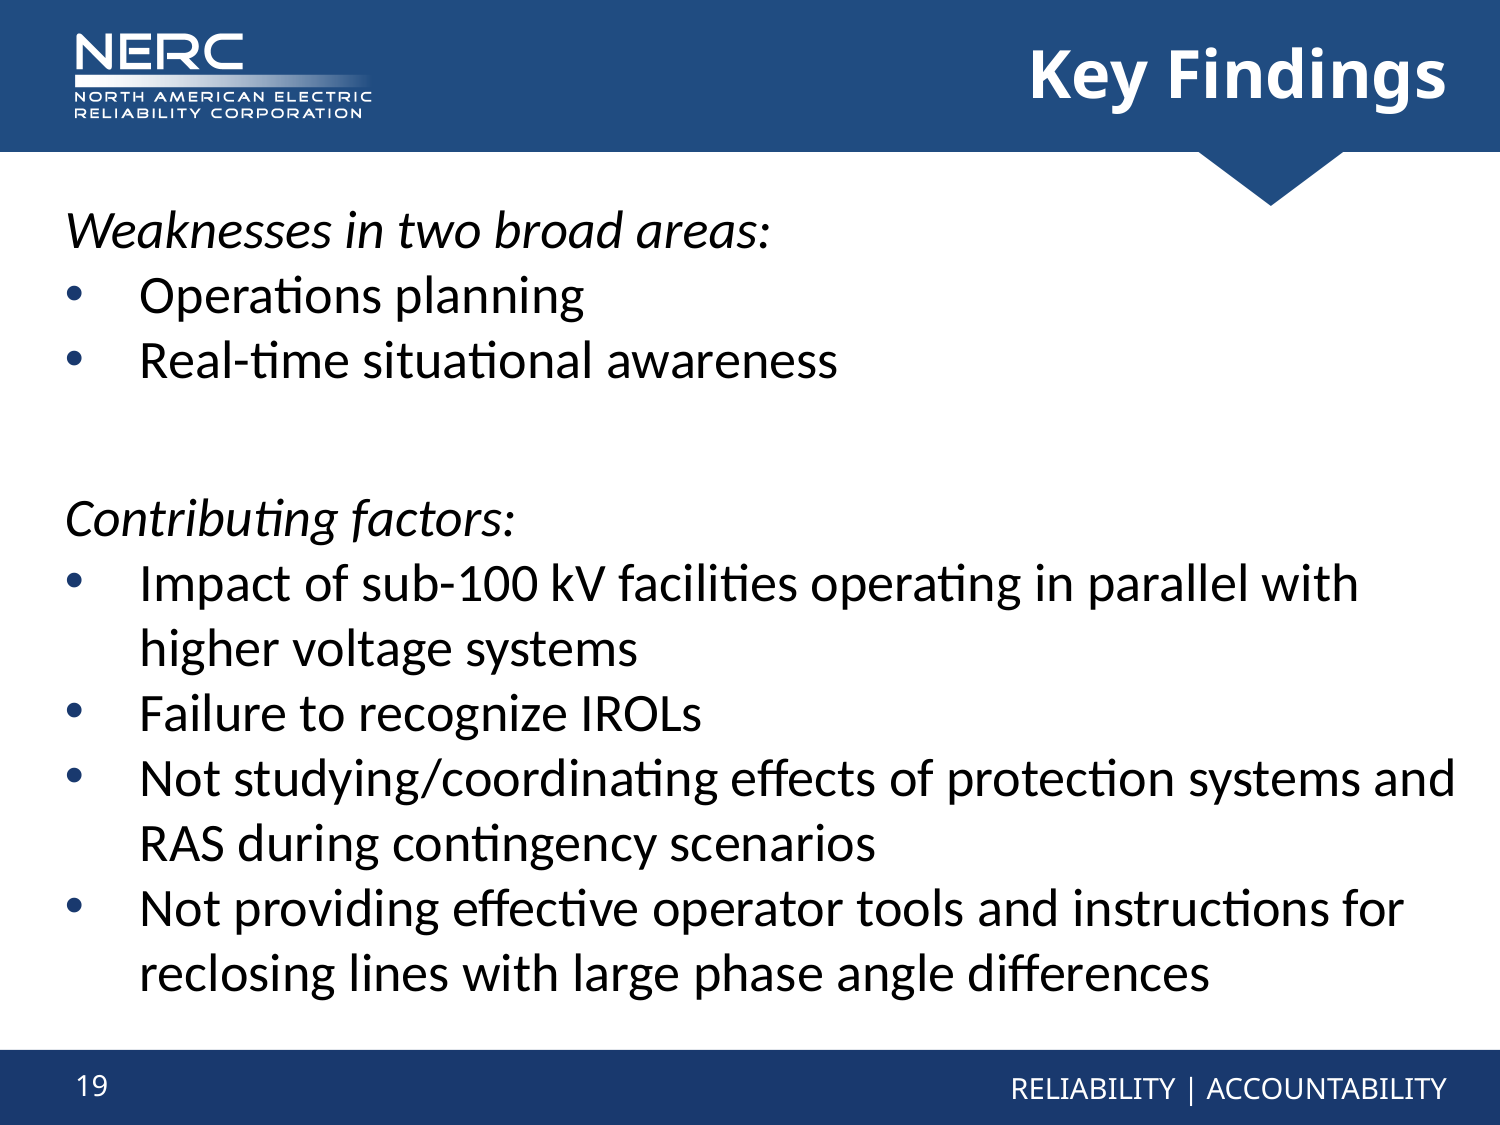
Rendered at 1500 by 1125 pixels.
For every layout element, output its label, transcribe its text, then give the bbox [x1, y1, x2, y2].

list Weaknesses in two broad areas: Operations planning Real-time situational awareness Contributing factors: Impact of sub-100 kV facilities operating in parallel with higher voltage systems Failure to recognize IROLs Not studying/coordinating effects of protection systems and RAS during contingency scenarios Not providing effective operator tools and instructions for reclosing lines with large phase angle differences [50, 187, 1500, 875]
title Key Findings [112, 24, 1463, 133]
picture [0, 0, 1500, 206]
